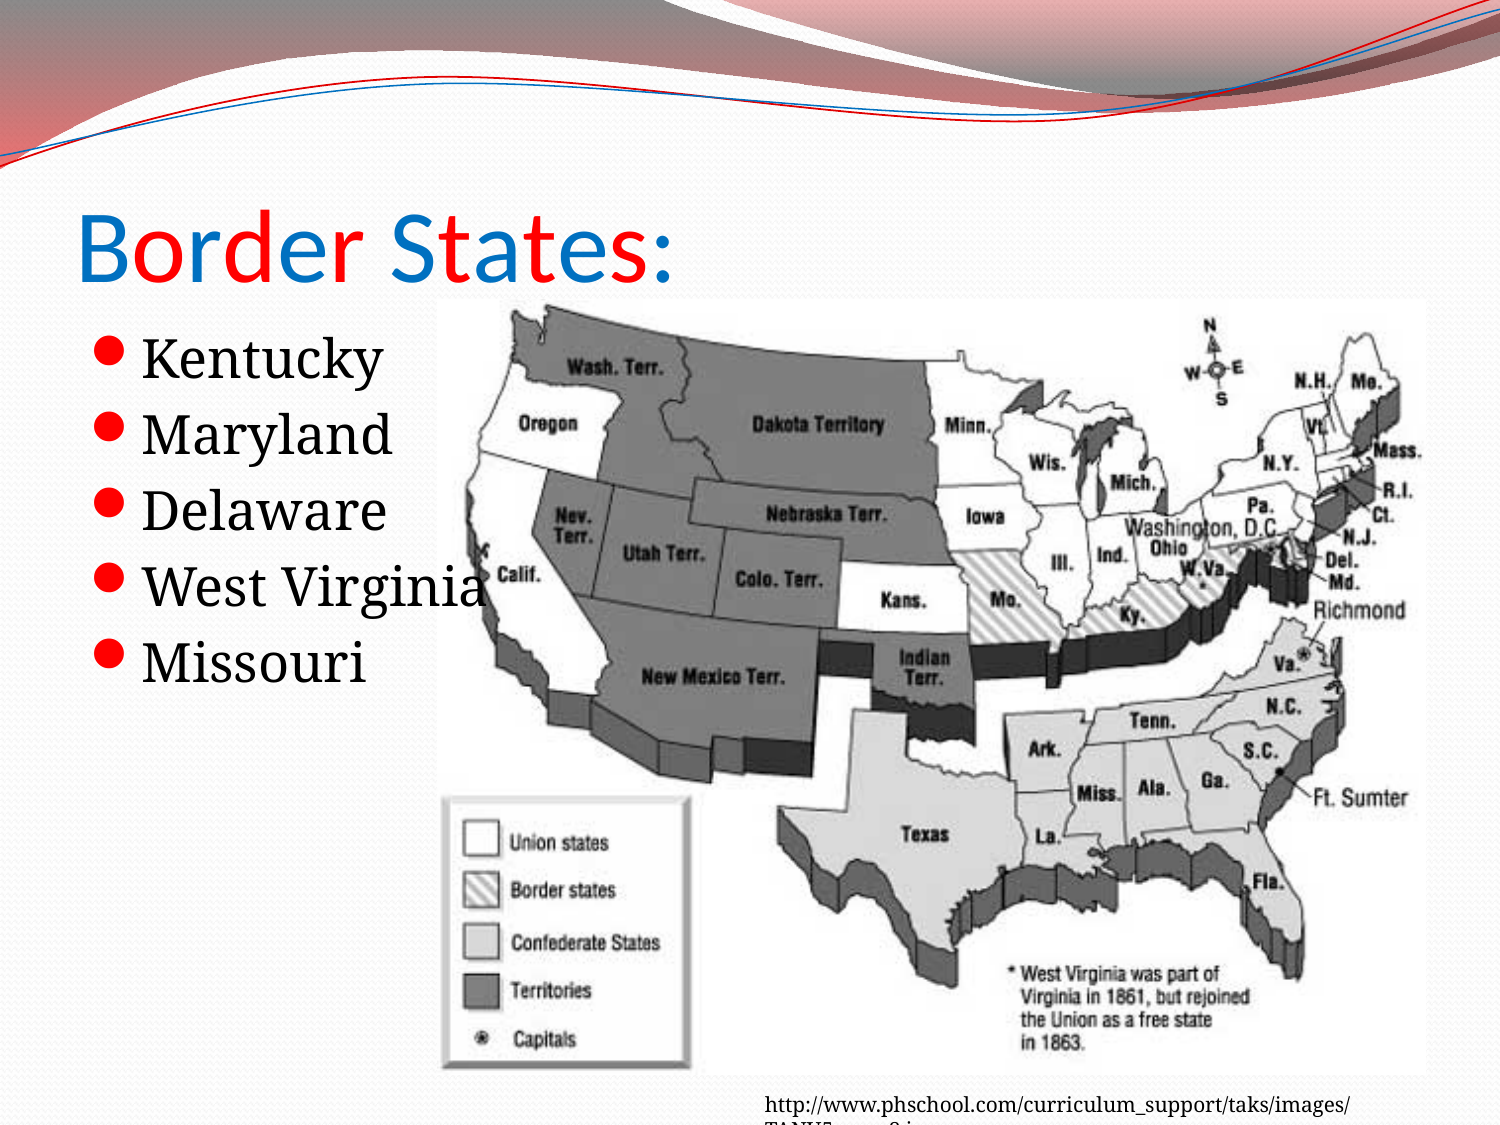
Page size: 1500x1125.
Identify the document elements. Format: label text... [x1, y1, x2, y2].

title Weapons: Pistols [749, 1084, 1429, 1089]
list Kentucky Maryland Delaware West Virginia Missouri [75, 317, 430, 1038]
title Border States: [75, 115, 1425, 303]
text_box http://www.phschool.com/curriculum_support/taks/images/TANU5_ques8.jpg [749, 1084, 1500, 1125]
picture [437, 299, 1427, 1076]
